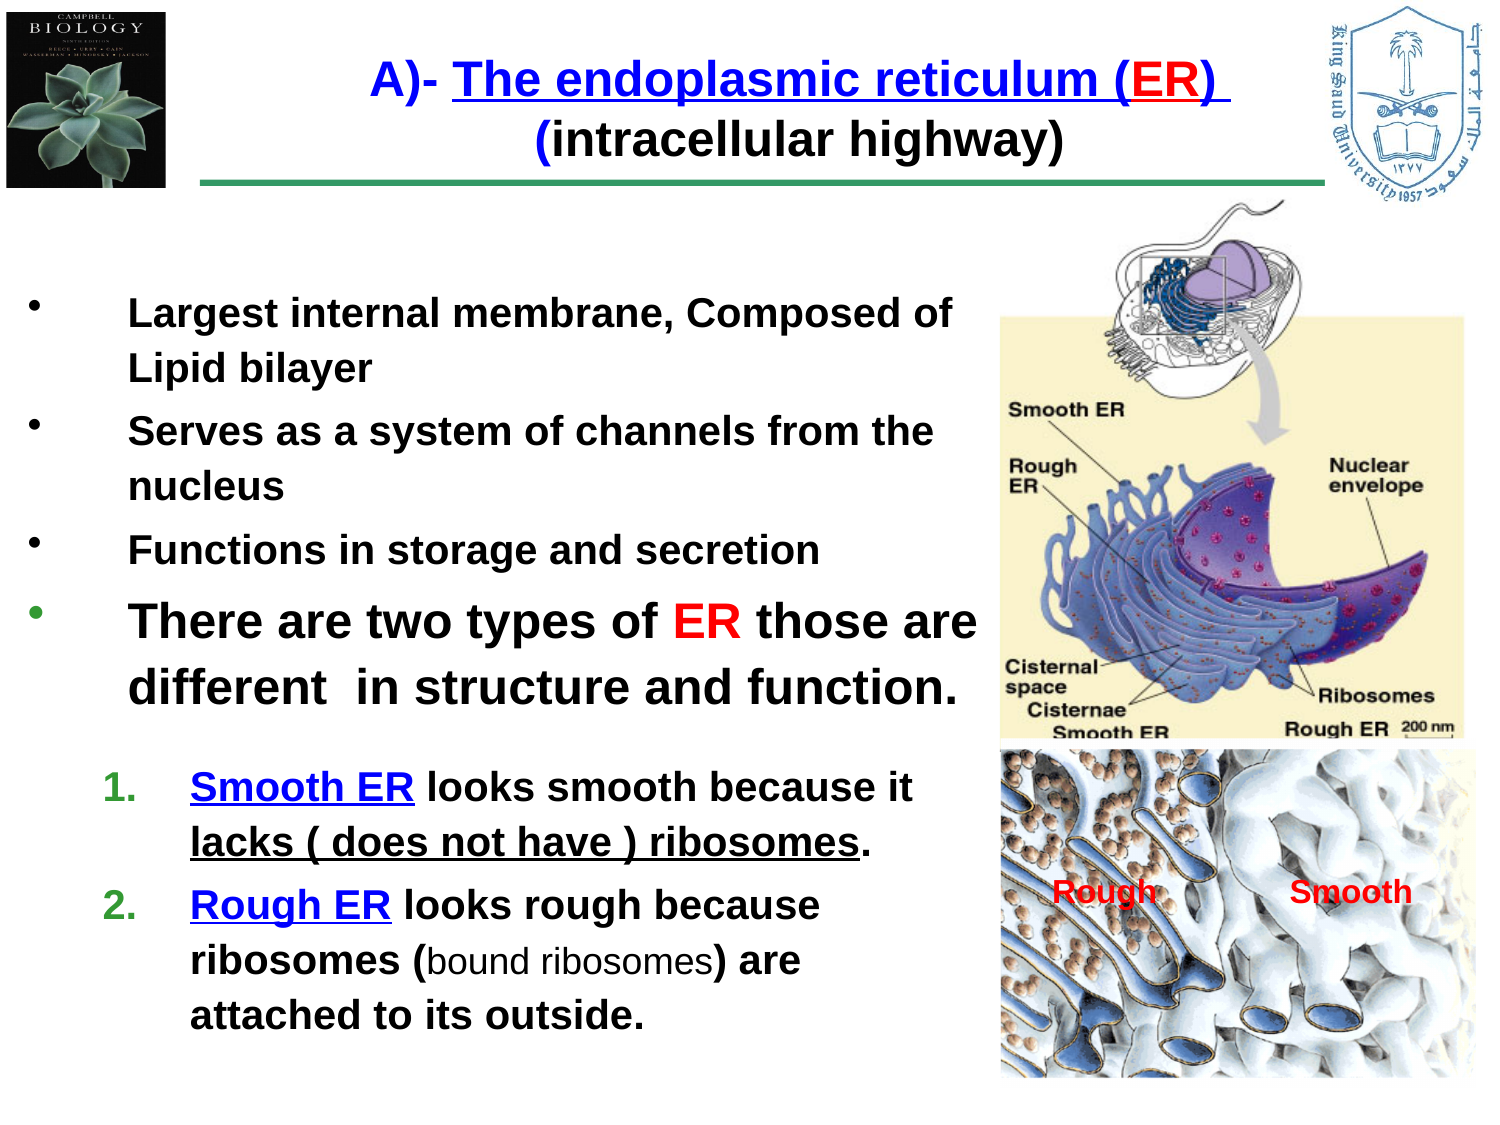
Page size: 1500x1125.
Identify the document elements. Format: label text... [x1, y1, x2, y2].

list Largest internal membrane, Composed of Lipid bilayer Serves as a system of channels from the nucleus Functions in storage and secretion There are two types of ER those are different in structure and function. Smooth ER looks smooth because it lacks ( does not have ) ribosomes. Rough ER looks rough because ribosomes (bound ribosomes) are attached to its outside. [12, 273, 994, 1046]
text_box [5, 0, 1488, 209]
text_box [999, 216, 1476, 1088]
